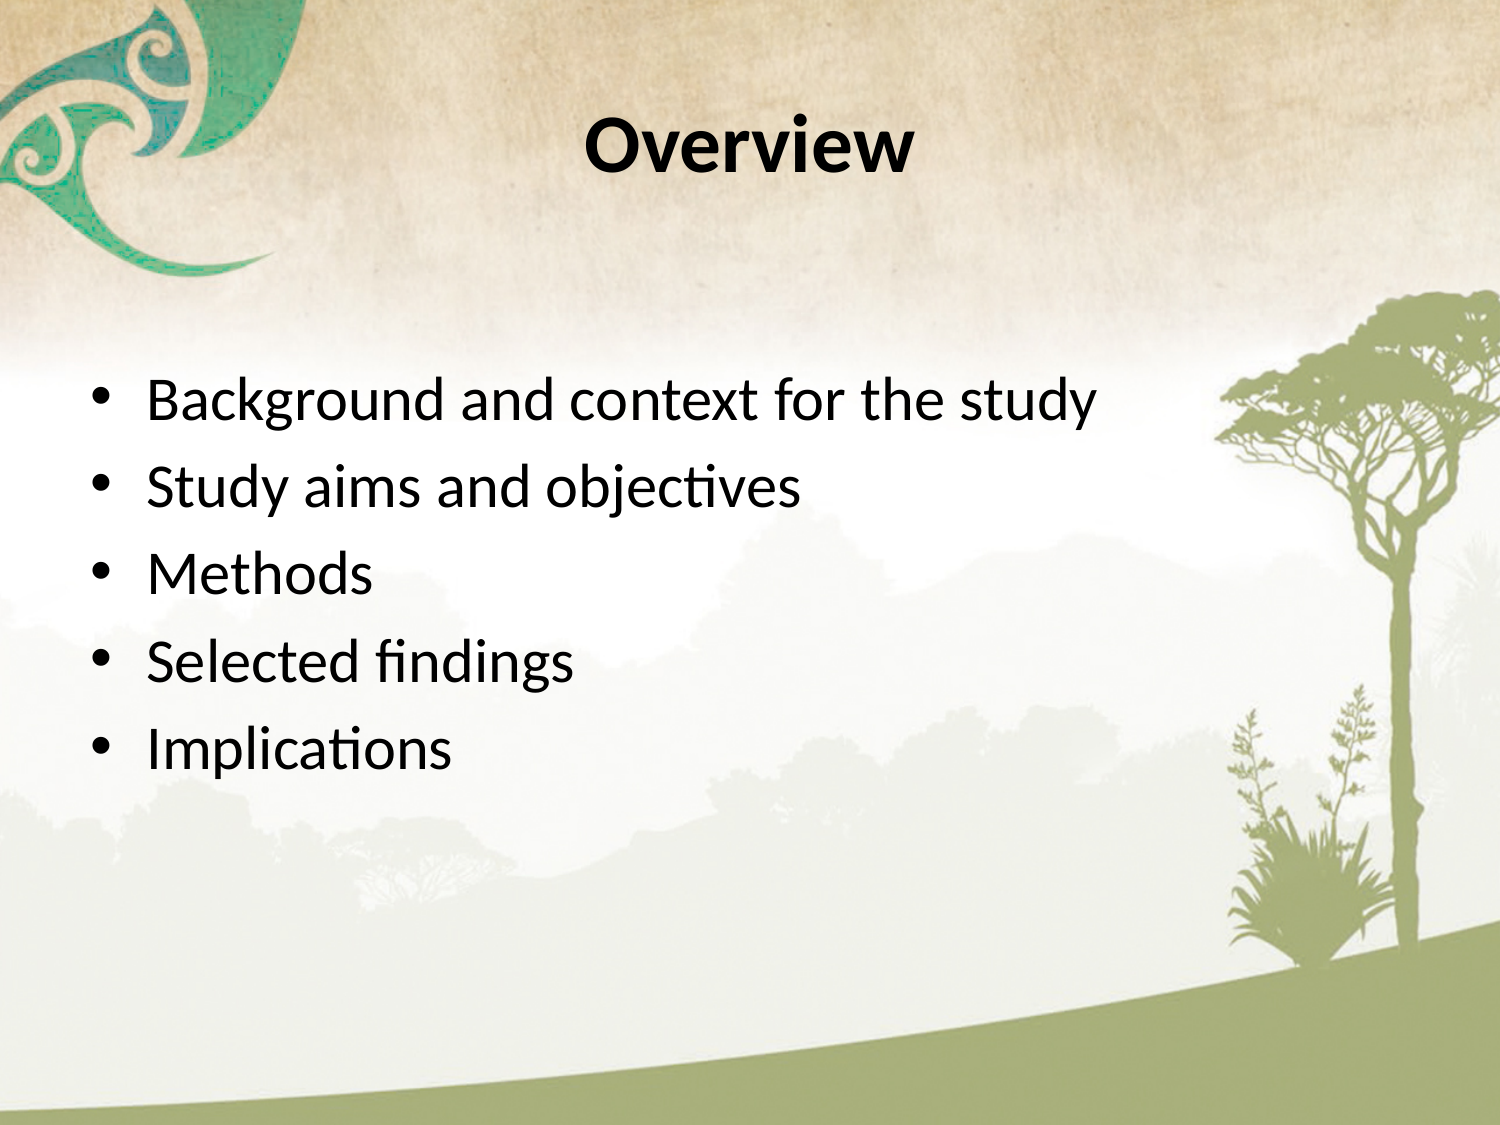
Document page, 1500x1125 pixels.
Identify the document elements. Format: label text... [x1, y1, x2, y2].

list Background and context for the study Study aims and objectives Methods Selected findings Implications [75, 262, 1425, 1005]
title Overview [75, 45, 1425, 233]
picture [0, 0, 1500, 1125]
